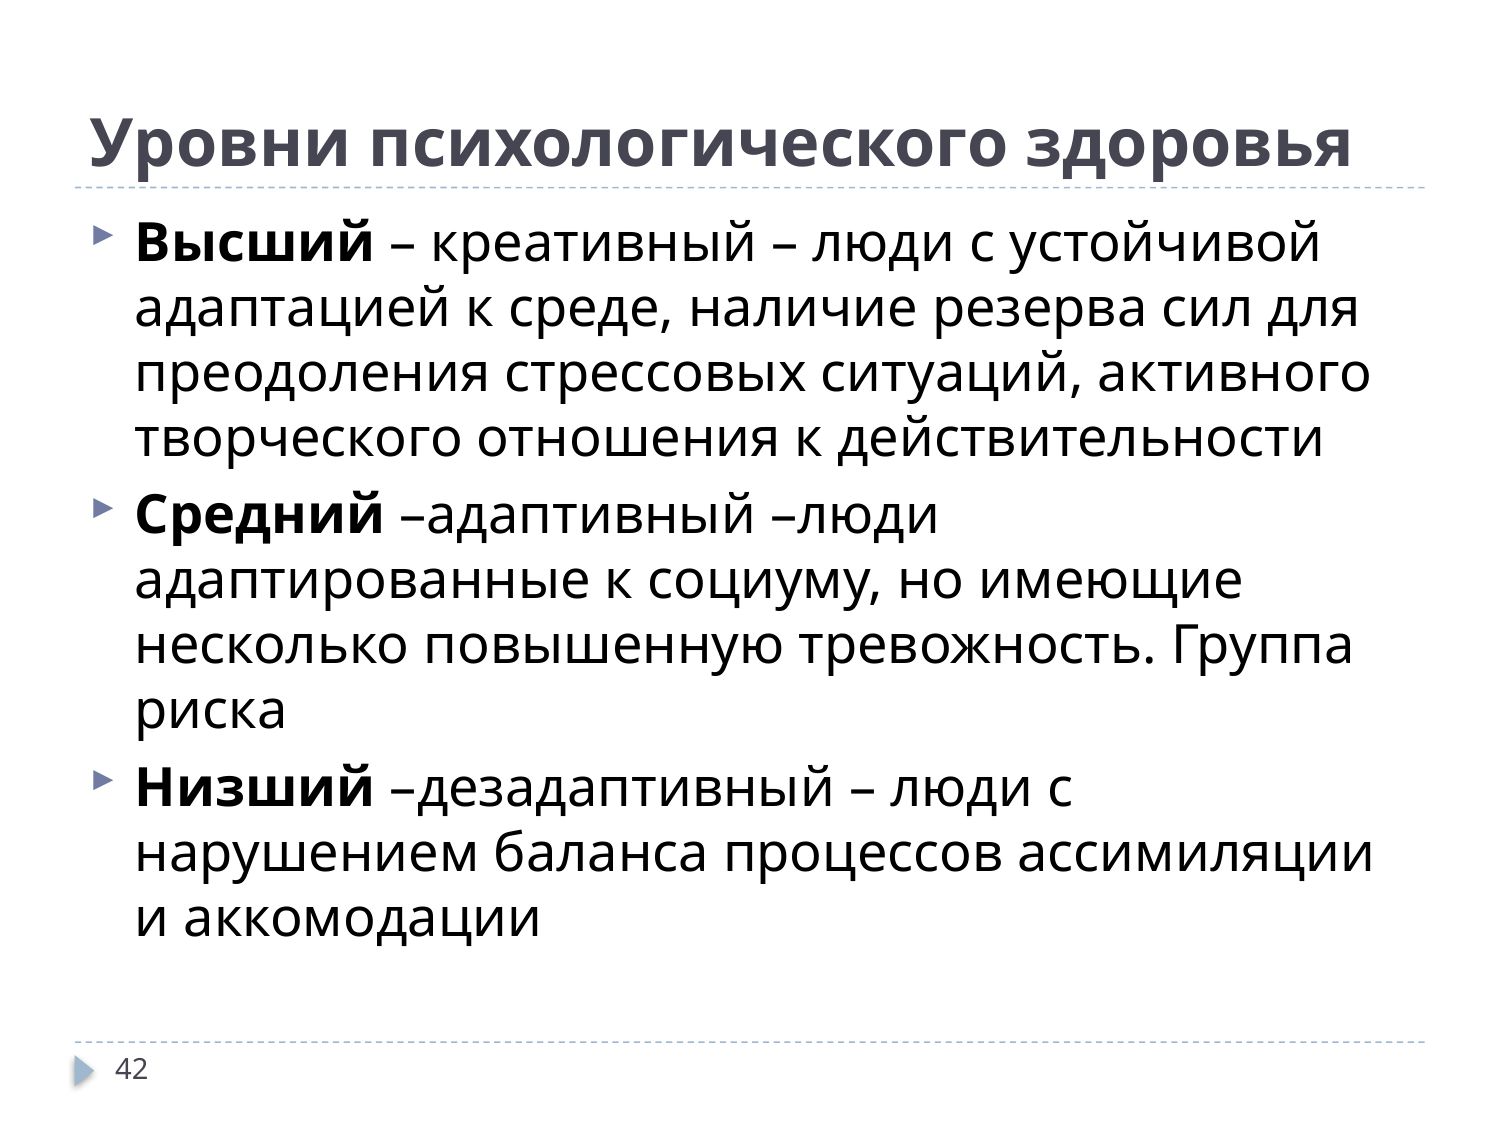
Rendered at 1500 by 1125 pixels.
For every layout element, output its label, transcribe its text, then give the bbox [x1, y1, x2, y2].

title Уровни психологического здоровья [75, 24, 1425, 188]
slide_number 42 [100, 1042, 426, 1103]
list Высший – креативный – люди с устойчивой адаптацией к среде, наличие резерва сил для преодоления стрессовых ситуаций, активного творческого отношения к действительности Средний –адаптивный –люди адаптированные к социуму, но имеющие несколько повышенную тревожность. Группа риска Низший –дезадаптивный – люди с нарушением баланса процессов ассимиляции и аккомодации [75, 200, 1425, 1010]
